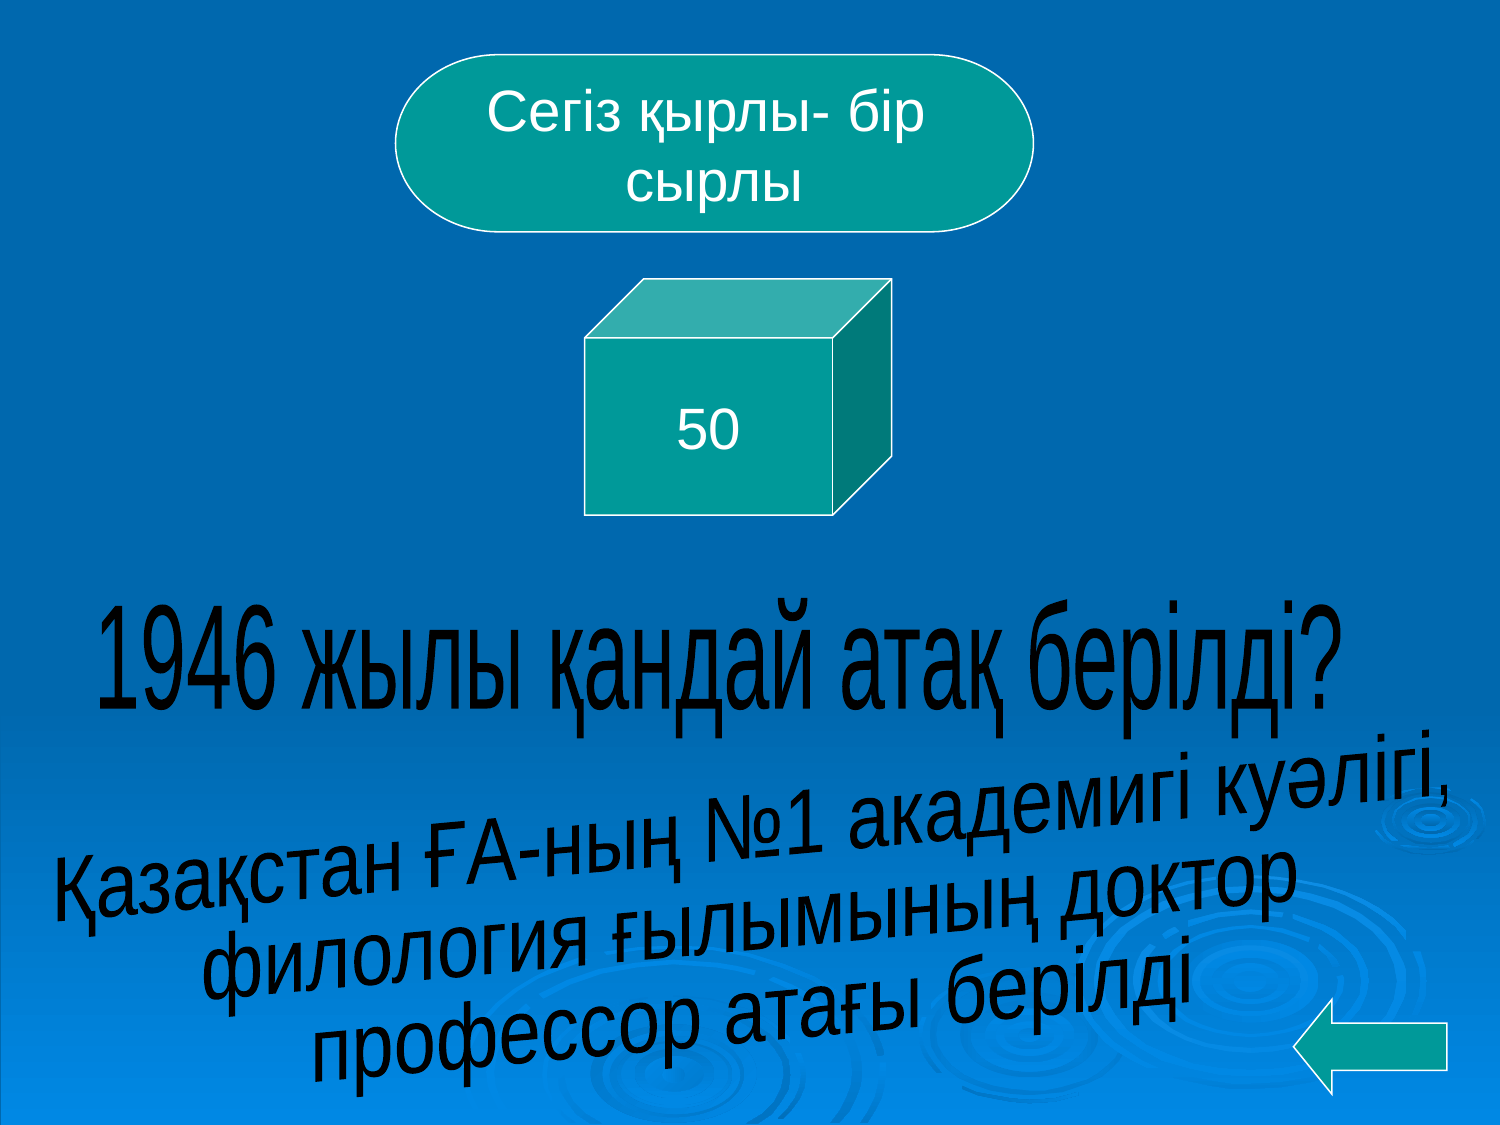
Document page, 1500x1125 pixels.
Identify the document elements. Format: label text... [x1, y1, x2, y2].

text_box Сегіз қырлы- бір сырлы [395, 54, 1034, 232]
text_box [1293, 999, 1447, 1095]
text_box 50 [584, 278, 892, 516]
